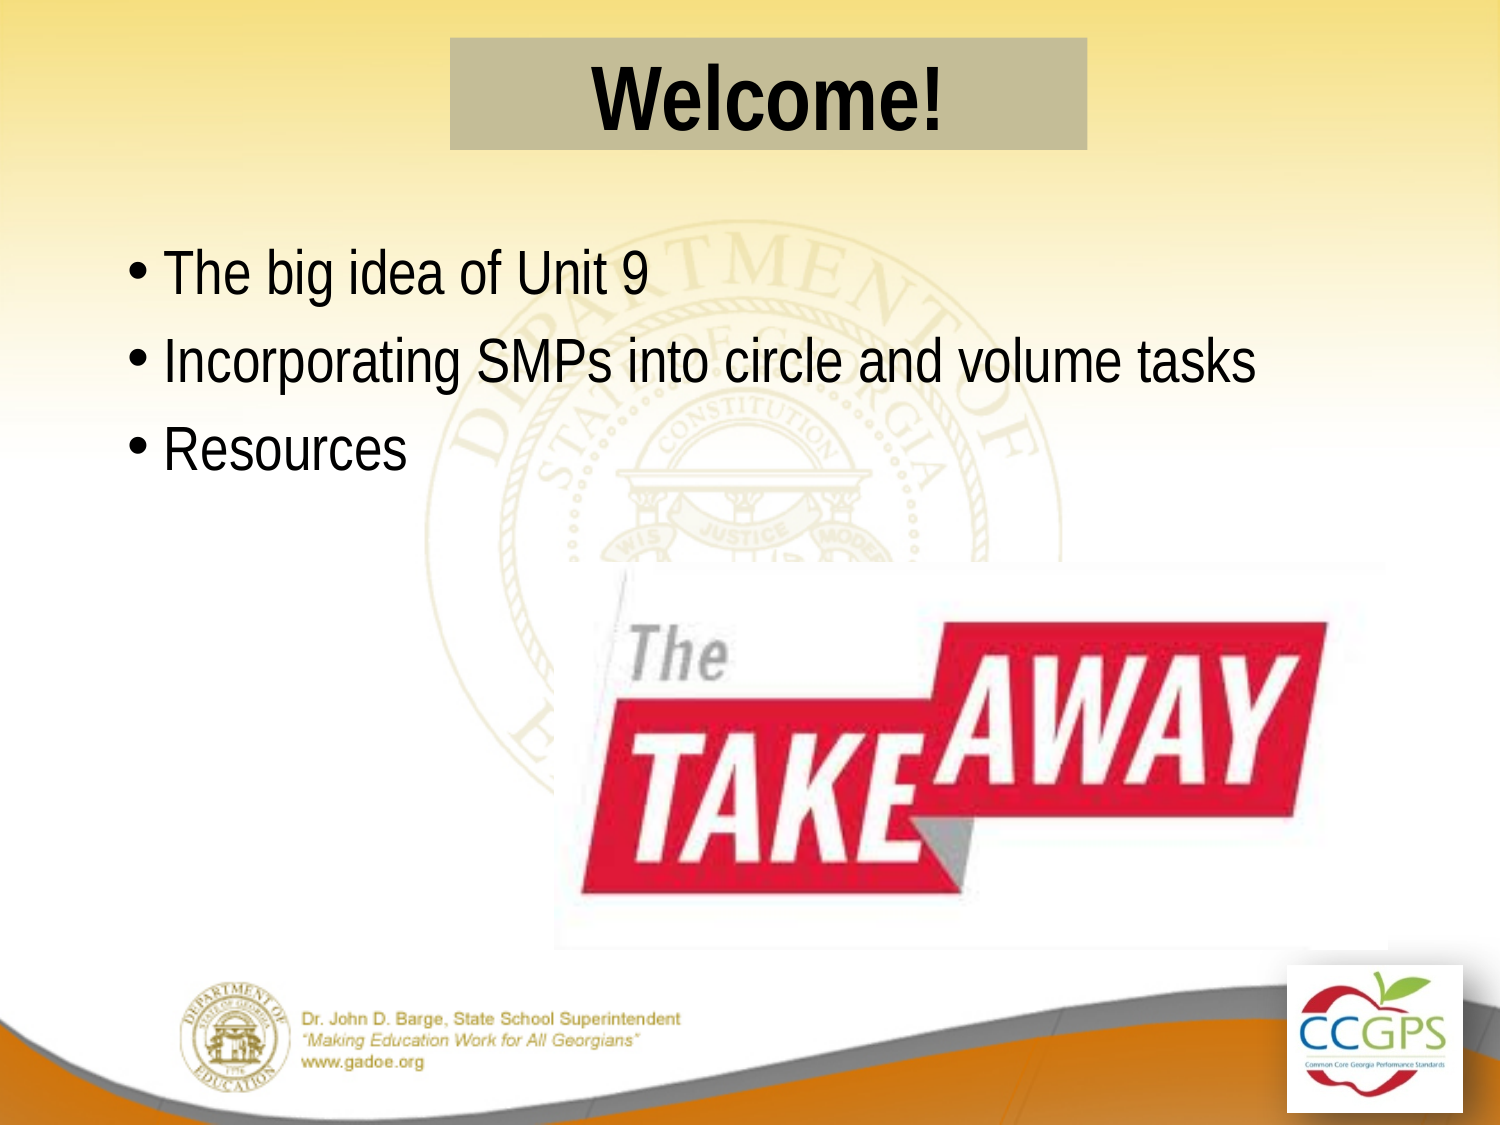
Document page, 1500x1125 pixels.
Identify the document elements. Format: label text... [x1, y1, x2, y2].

picture [0, 0, 1500, 1125]
title Welcome! [449, 37, 1088, 151]
subtitle The big idea of Unit 9 Incorporating SMPs into circle and volume tasks Resources [37, 224, 1438, 613]
